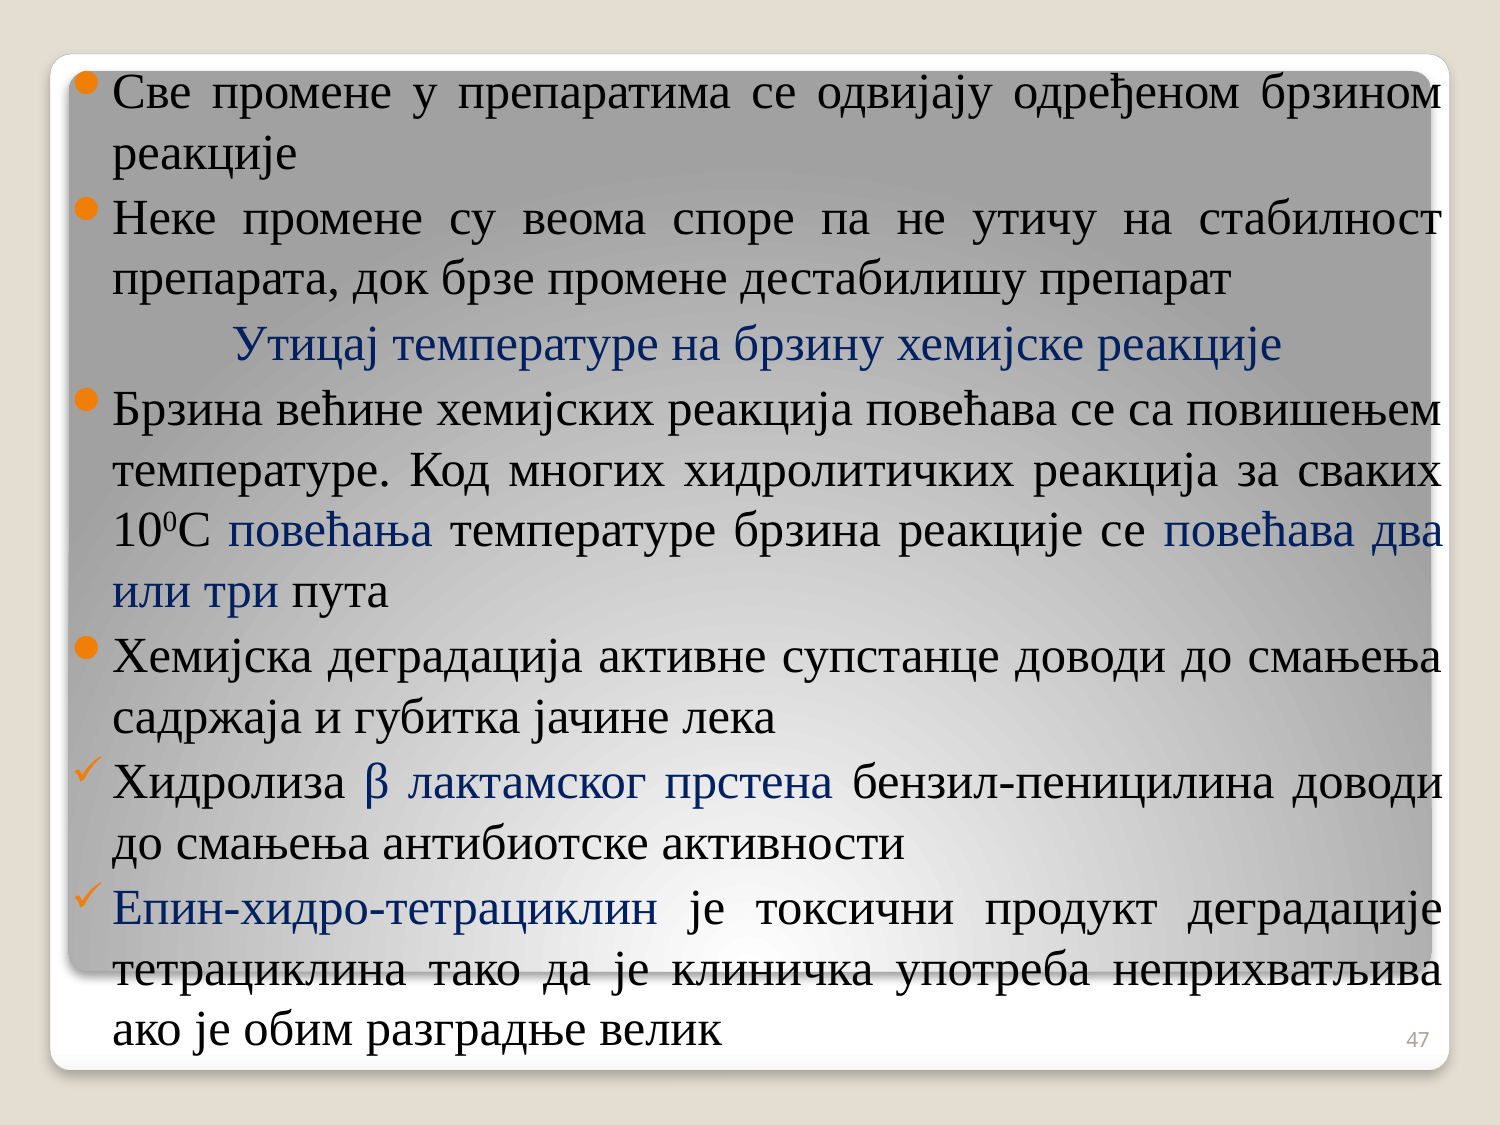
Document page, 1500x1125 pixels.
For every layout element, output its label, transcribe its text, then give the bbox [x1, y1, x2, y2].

slide_number 47 [1369, 1002, 1445, 1063]
list Све промене у препаратима се одвијају одређеном брзином реакције Неке промене су веома споре па не утичу на стабилност препарата, док брзе промене дестабилишу препарат Утицај температуре на брзину хемијске реакције Брзина већине хемијских реакција повећава се са повишењем температуре. Код многих хидролитичких реакција за сваких 100C повећања температуре брзина реакције се повећава два или три пута Хемијска деградација активне супстанце доводи до смањења садржаја и губитка јачине лека Хидролиза β лактамског прстена бензил-пеницилина доводи до смањења антибиотске активности Епин-хидро-тетрациклин је токсични продукт деградације тетрациклина тако да је клиничка употреба неприхватљива ако је обим разградње велик [41, 42, 1459, 1083]
